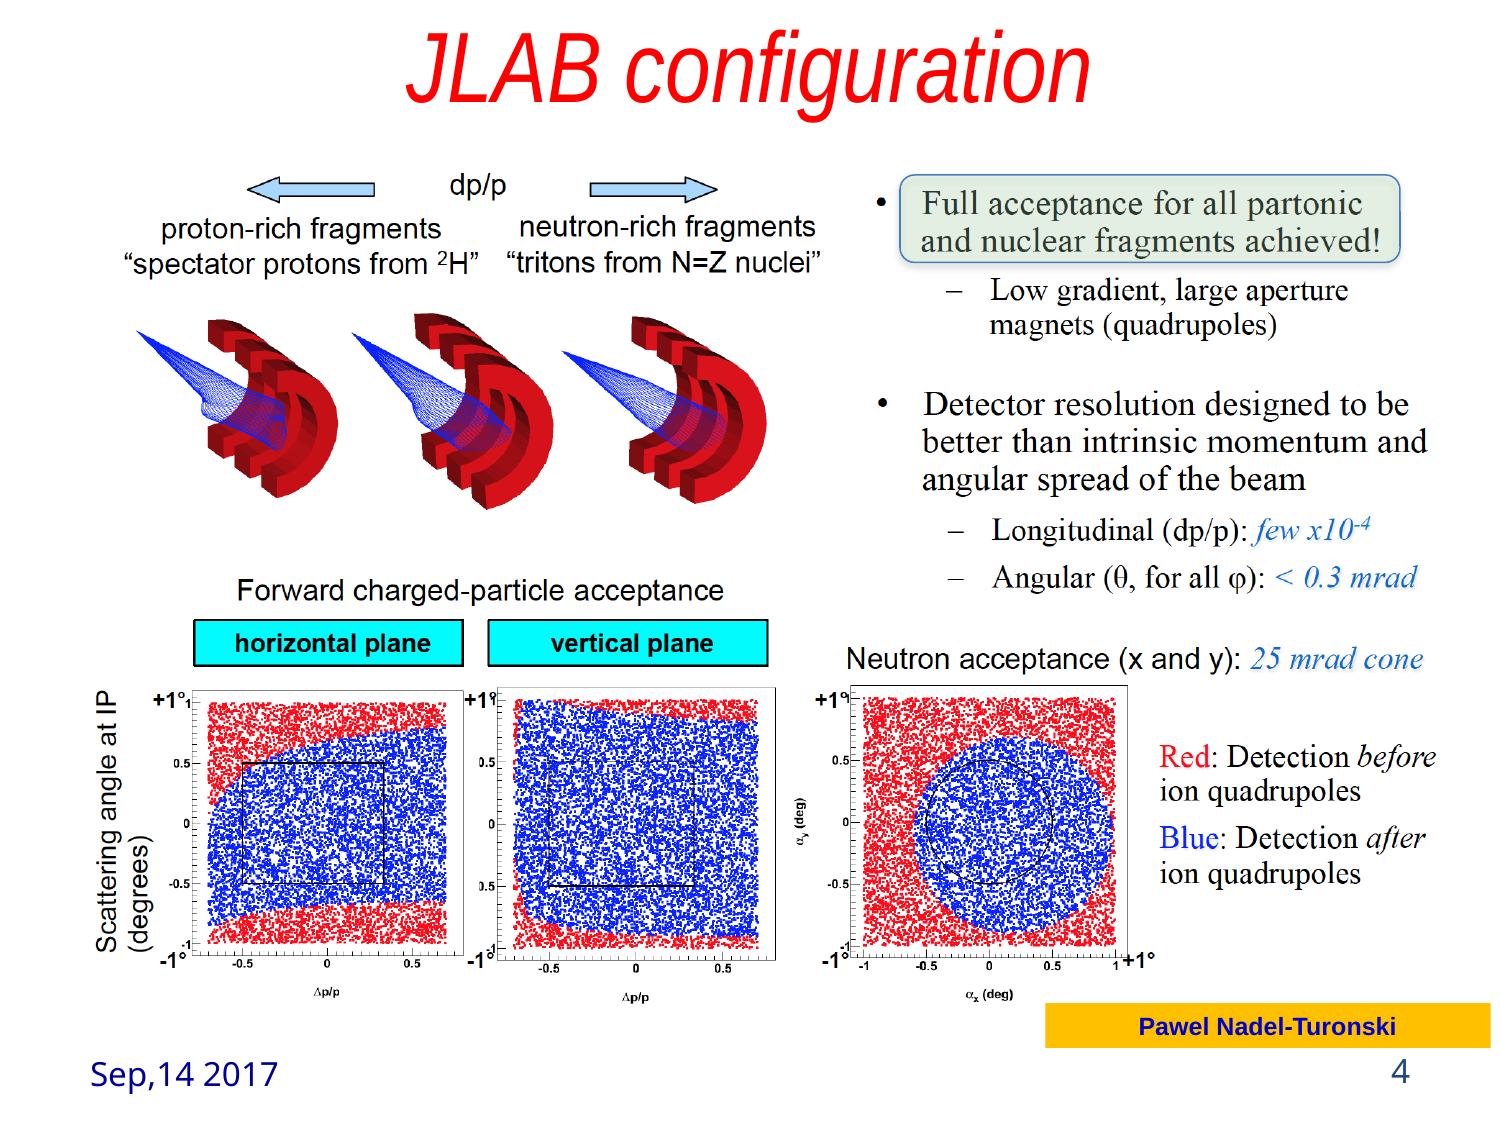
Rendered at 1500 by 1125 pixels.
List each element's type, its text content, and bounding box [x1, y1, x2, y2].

title JLAB configuration [0, 0, 1500, 125]
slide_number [75, 1042, 425, 1103]
picture [62, 162, 1451, 1009]
text_box Pawel Nadel-Turonski [1045, 1003, 1491, 1048]
slide_number 4 [1074, 1048, 1425, 1103]
